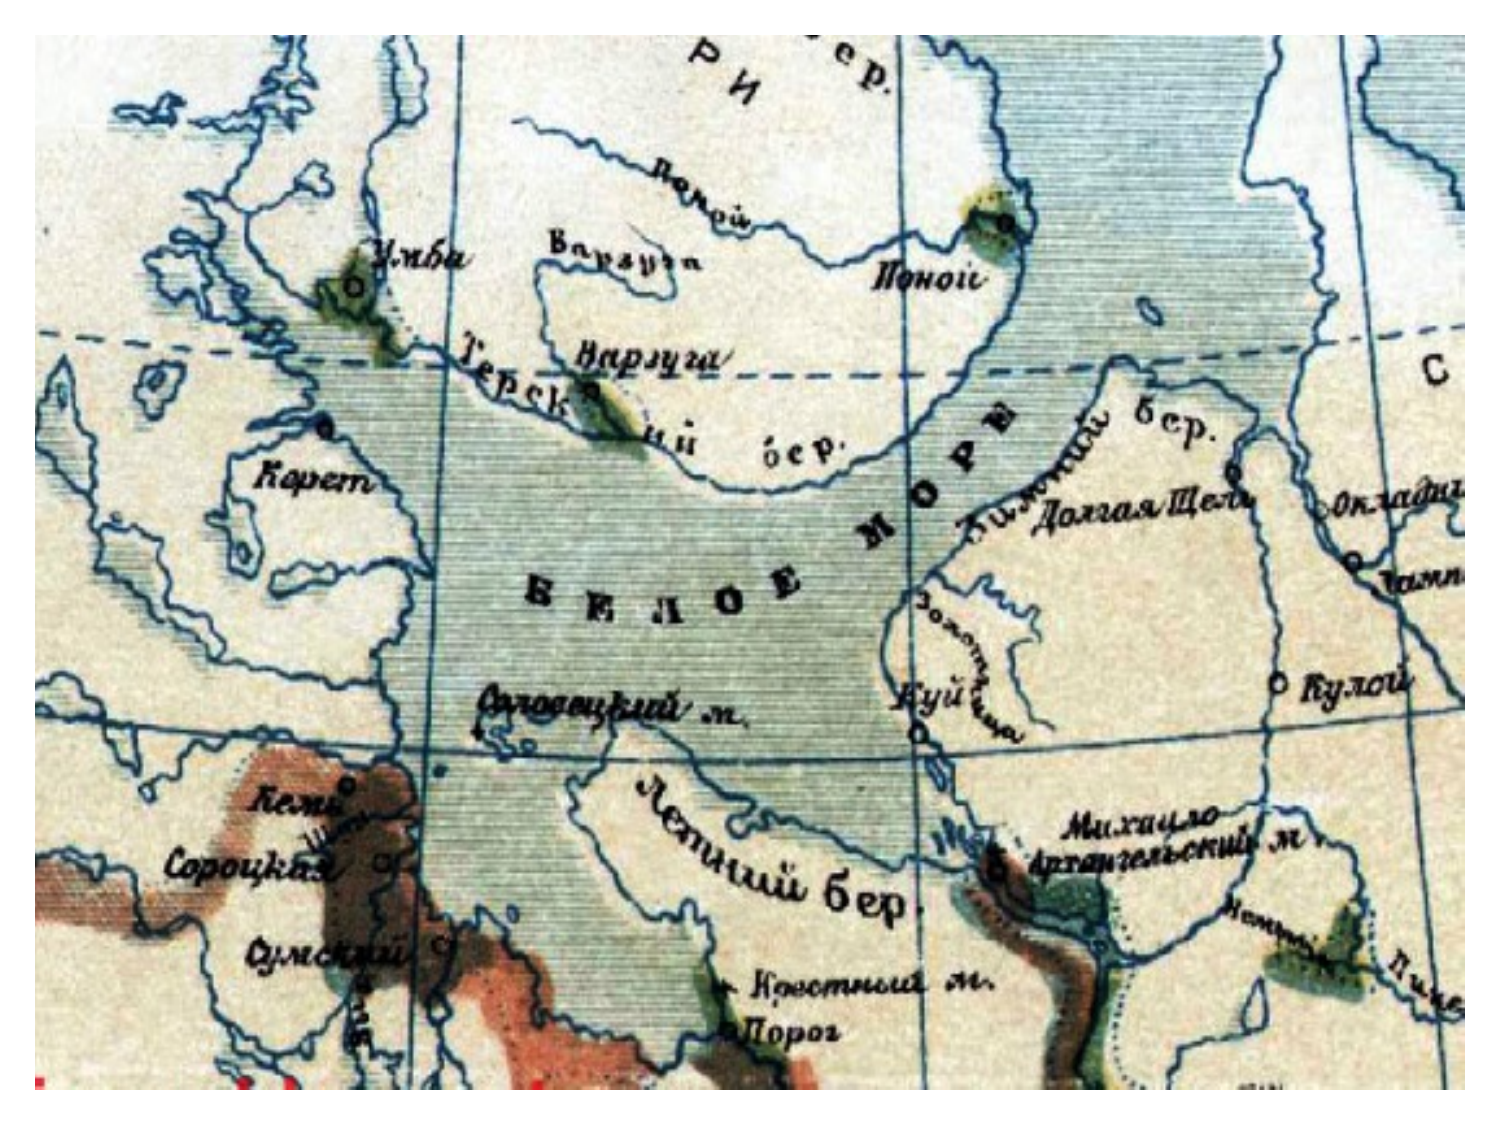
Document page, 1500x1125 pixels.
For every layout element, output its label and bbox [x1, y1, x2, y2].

list [34, 34, 1466, 1091]
